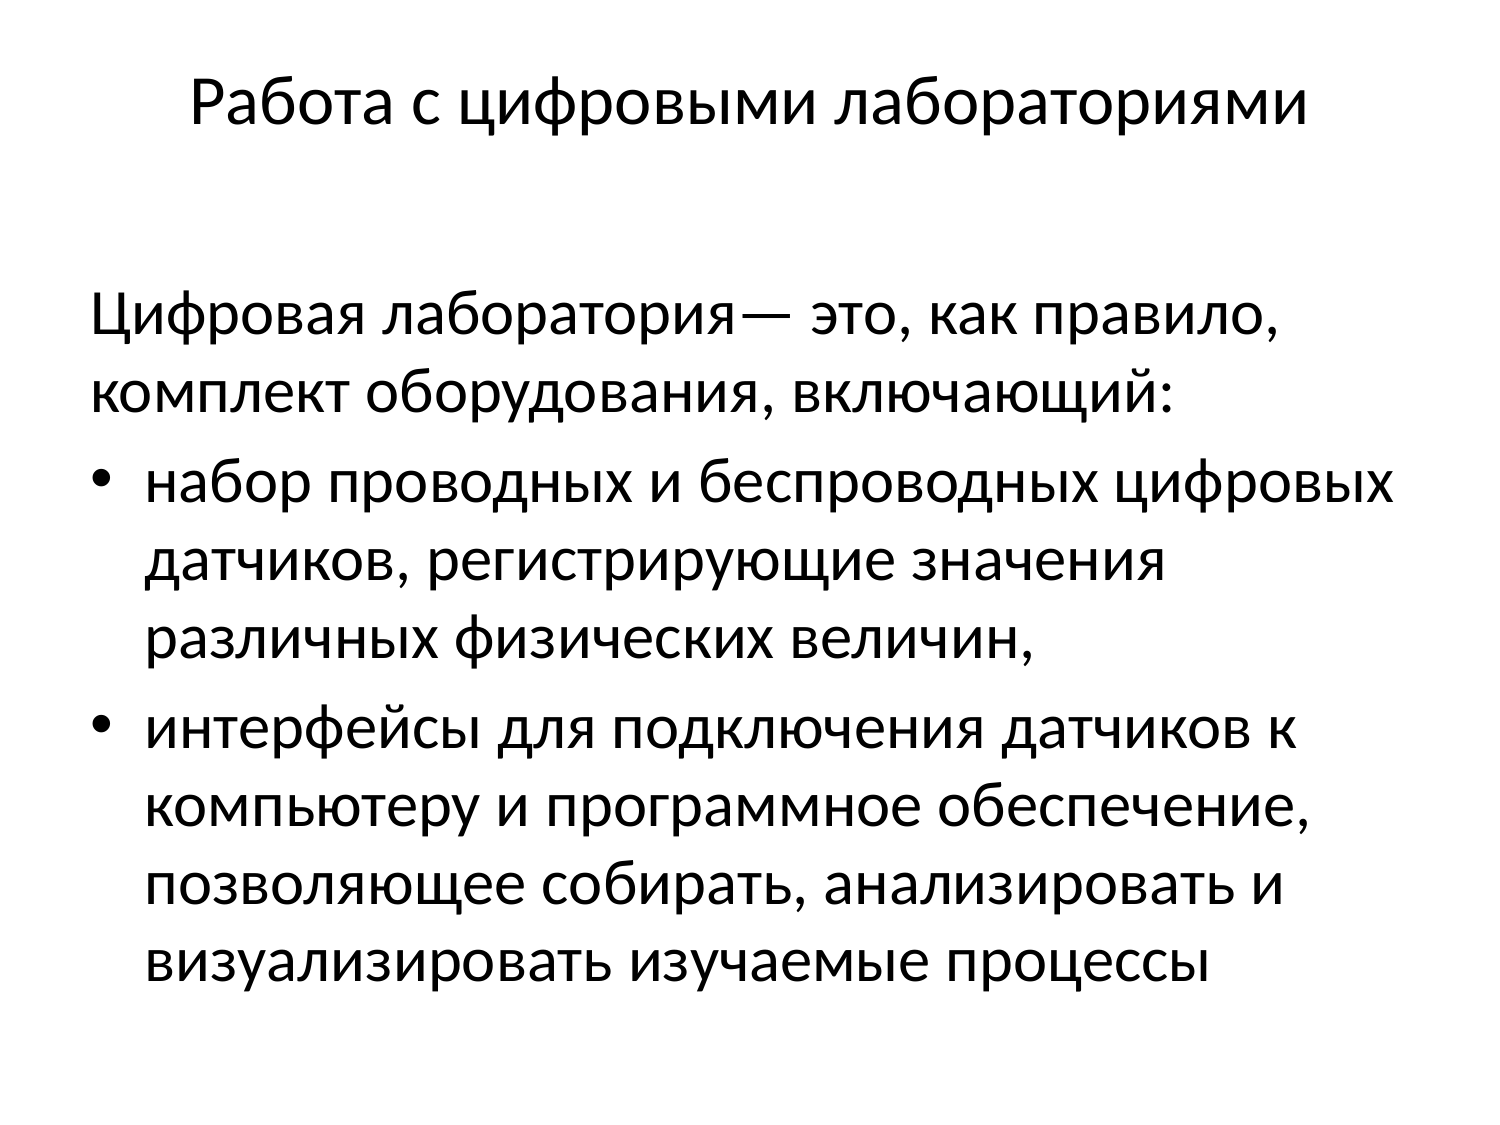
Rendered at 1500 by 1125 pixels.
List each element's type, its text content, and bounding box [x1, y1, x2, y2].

title Работа с цифровыми лабораториями [75, 45, 1425, 233]
list Цифровая лаборатория— это, как правило, комплект оборудования, включающий: набор проводных и беспроводных цифровых датчиков, регистрирующие значения различных физических величин, интерфейсы для подключения датчиков к компьютеру и программное обеспечение, позволяющее собирать, анализировать и визуализировать изучаемые процессы [75, 262, 1425, 1005]
